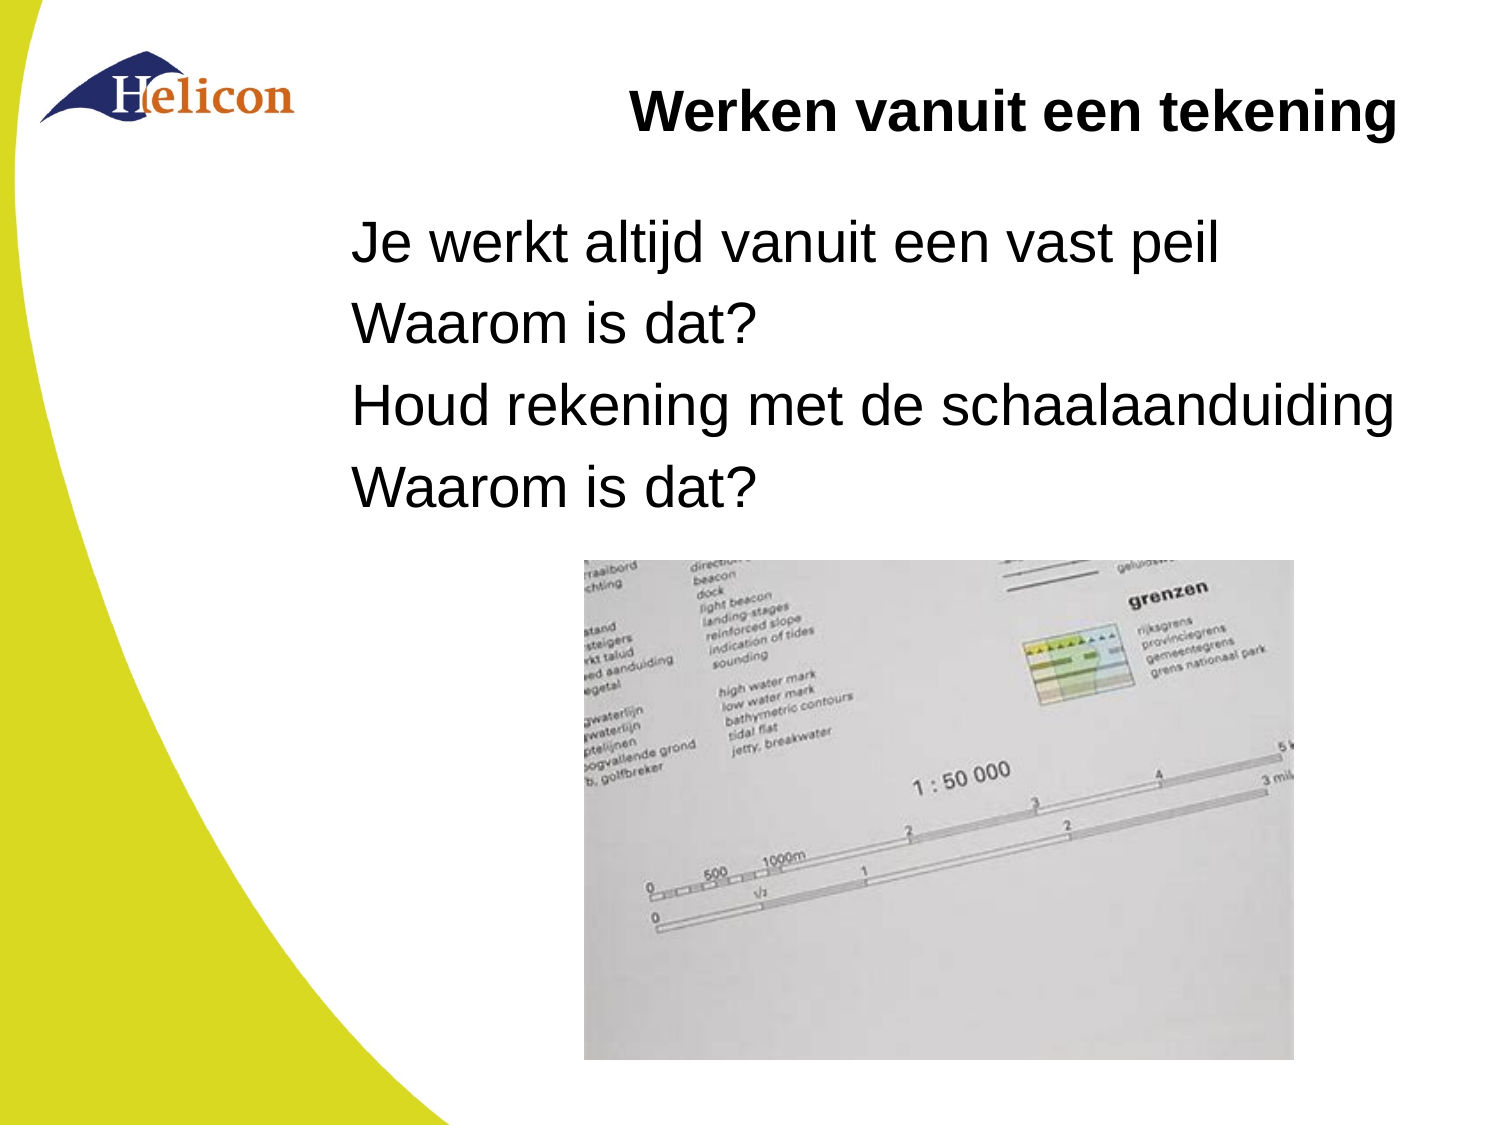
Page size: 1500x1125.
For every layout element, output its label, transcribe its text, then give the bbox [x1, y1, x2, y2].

picture [0, 0, 1500, 1125]
title Werken vanuit een tekening [324, 54, 1415, 161]
list Je werkt altijd vanuit een vast peil Waarom is dat? Houd rekening met de schaalaanduiding Waarom is dat? [336, 196, 1425, 1005]
